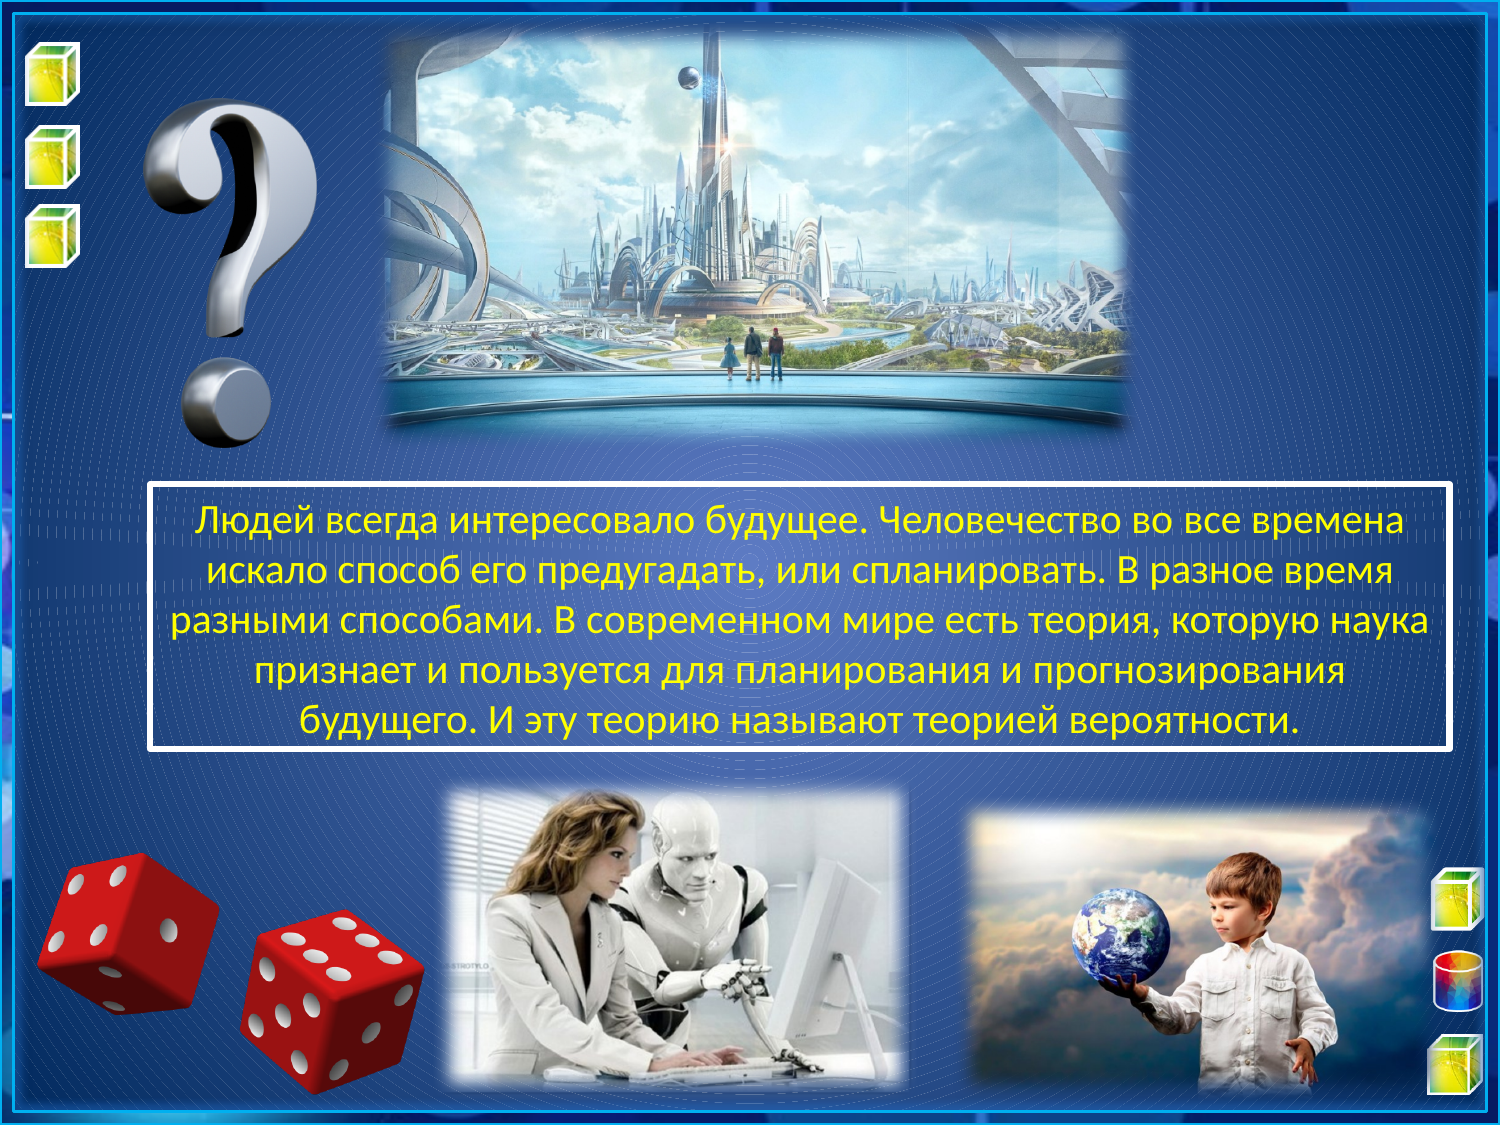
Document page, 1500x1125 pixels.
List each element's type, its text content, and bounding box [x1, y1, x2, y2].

picture [3, 3, 1497, 1122]
text_box Людей всегда интересовало будущее. Человечество во все времена искало способ его предугадать, или спланировать. В разное время разными способами. В современном мире есть теория, которую наука признает и пользуется для планирования и прогнозирования будущего. И эту теорию называют теорией вероятности. [150, 484, 1450, 749]
